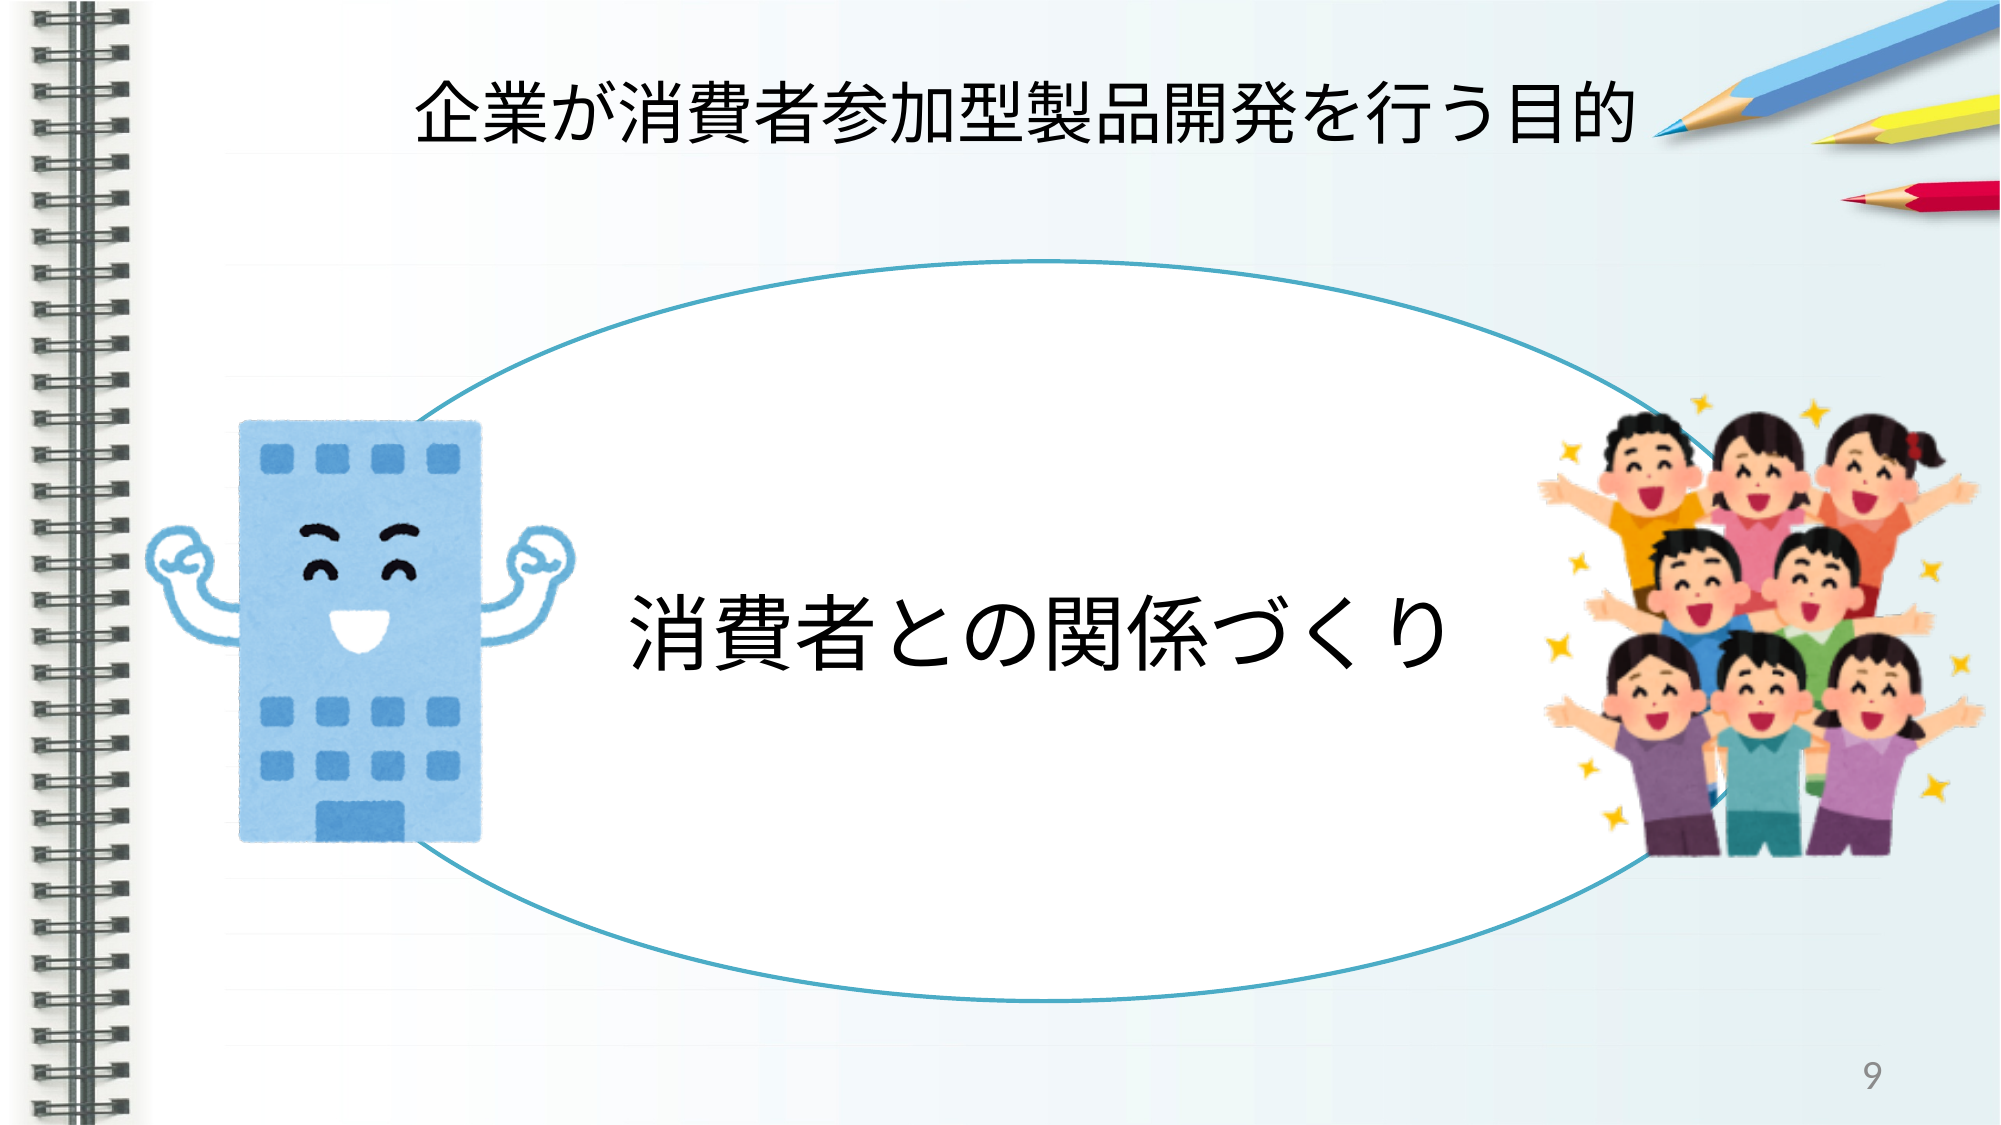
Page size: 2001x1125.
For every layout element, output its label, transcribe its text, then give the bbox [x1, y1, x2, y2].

title 企業が消費者参加型製品開発を行う目的 [151, 45, 1900, 177]
picture [0, 0, 2000, 1125]
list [137, 393, 586, 869]
text_box 消費者との関係づくり [460, 259, 1618, 1004]
slide_number 9 [1433, 1042, 1900, 1103]
